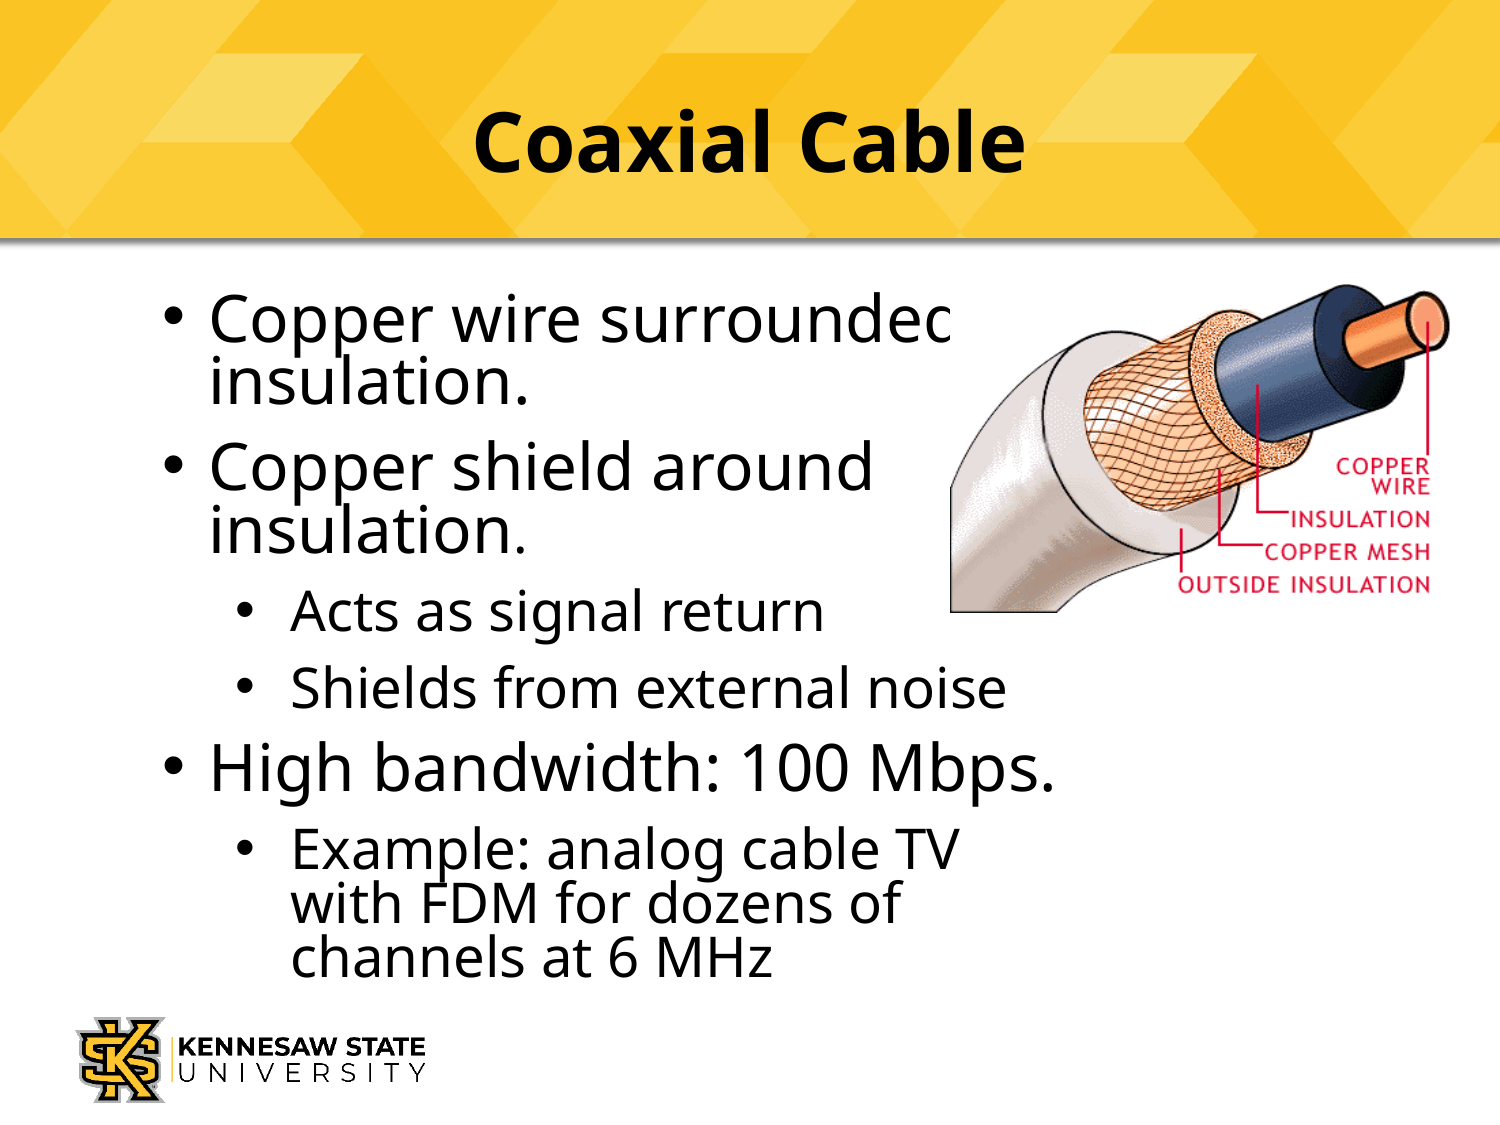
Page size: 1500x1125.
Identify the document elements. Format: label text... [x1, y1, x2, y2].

list Copper wire surrounded by insulation. Copper shield around insulation. Acts as signal return Shields from external noise High bandwidth: 100 Mbps. Example: analog cable TV with FDM for dozens of channels at 6 MHz [75, 284, 1088, 1027]
title Coaxial Cable [75, 45, 1425, 233]
picture [949, 283, 1451, 613]
picture [0, 0, 1500, 251]
picture [75, 1027, 425, 1103]
